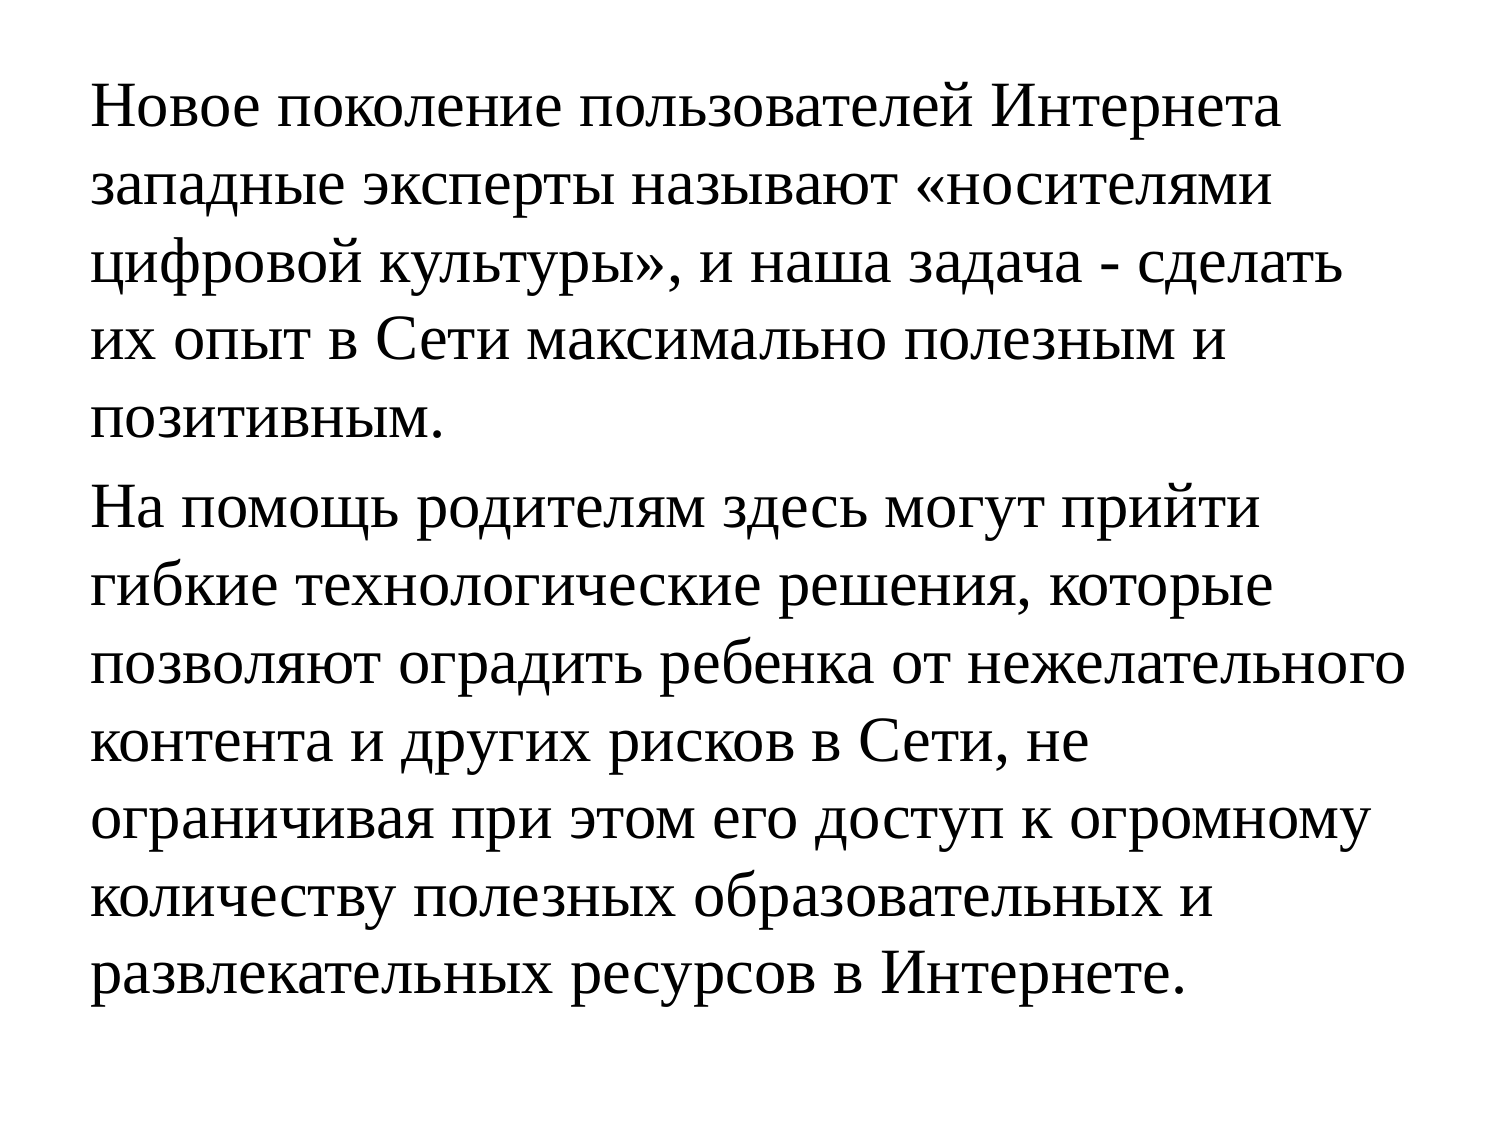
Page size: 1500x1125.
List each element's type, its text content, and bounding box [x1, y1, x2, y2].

list Новое поколение пользователей Интернета западные эксперты называют «носителями цифровой культуры», и наша задача - сделать их опыт в Сети максимально полезным и позитивным. На помощь родителям здесь могут прийти гибкие технологические решения, которые позволяют оградить ребенка от нежелательного контента и других рисков в Сети, не ограничивая при этом его доступ к огромному количеству полезных образовательных и развлекательных ресурсов в Интернете. [75, 54, 1425, 1071]
